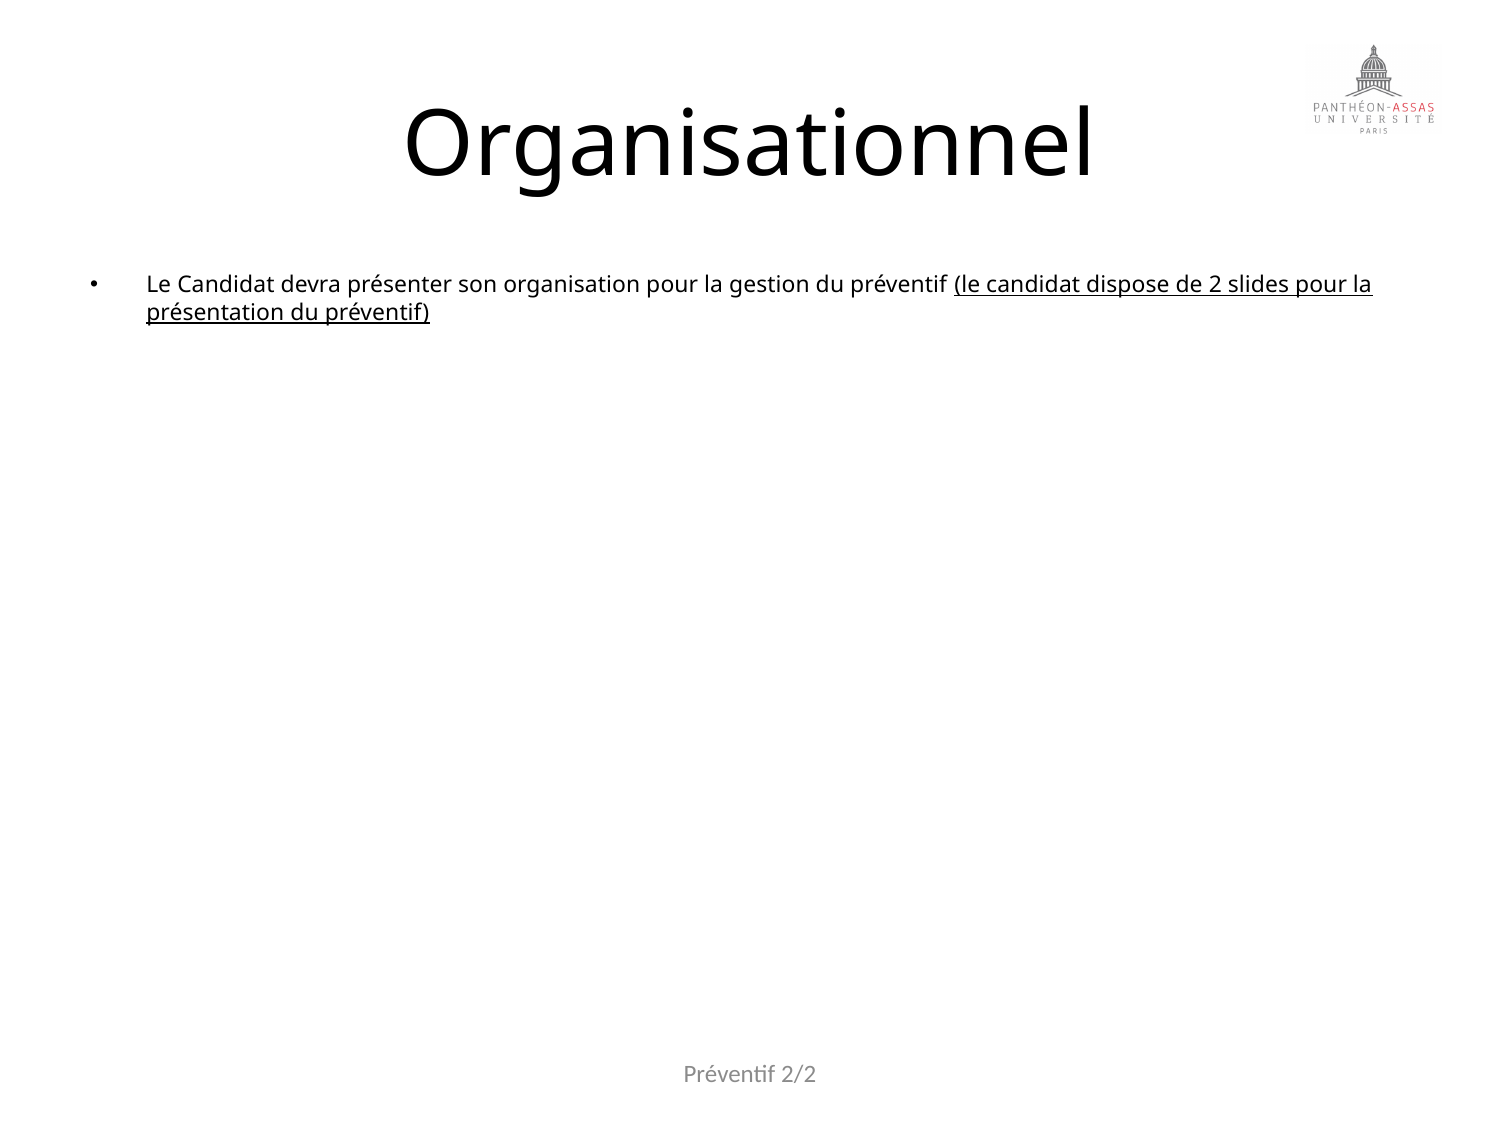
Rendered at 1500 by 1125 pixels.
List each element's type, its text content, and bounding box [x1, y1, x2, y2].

list Le Candidat devra présenter son organisation pour la gestion du préventif (le candidat dispose de 2 slides pour la présentation du préventif) [75, 262, 1425, 1005]
title Organisationnel [75, 45, 1425, 233]
footer Préventif 2/2 [512, 1042, 988, 1103]
picture [1304, 44, 1443, 134]
